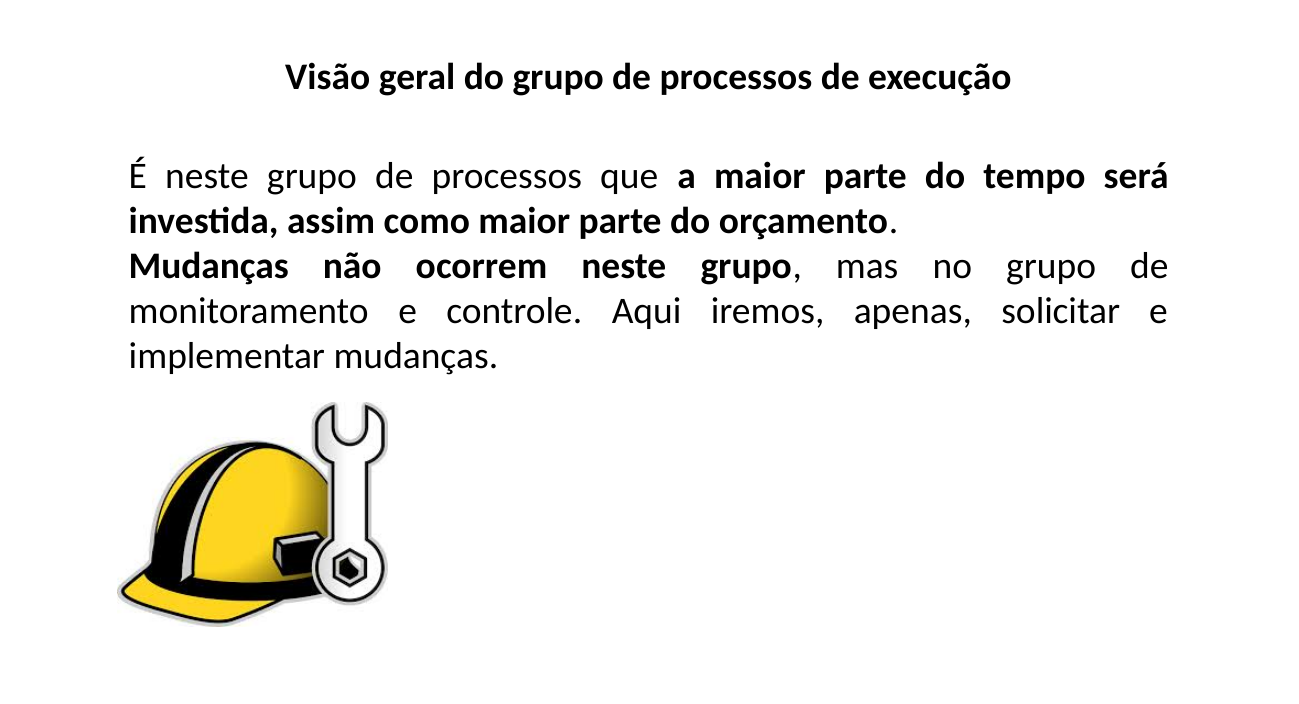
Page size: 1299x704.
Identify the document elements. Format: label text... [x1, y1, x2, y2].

picture [117, 401, 388, 627]
text_box É neste grupo de processos que a maior parte do tempo será investida, assim como maior parte do orçamento. Mudanças não ocorrem neste grupo, mas no grupo de monitoramento e controle. Aqui iremos, apenas, solicitar e implementar mudanças. [117, 145, 1181, 559]
text_box Visão geral do grupo de processos de execução [0, 44, 1299, 106]
